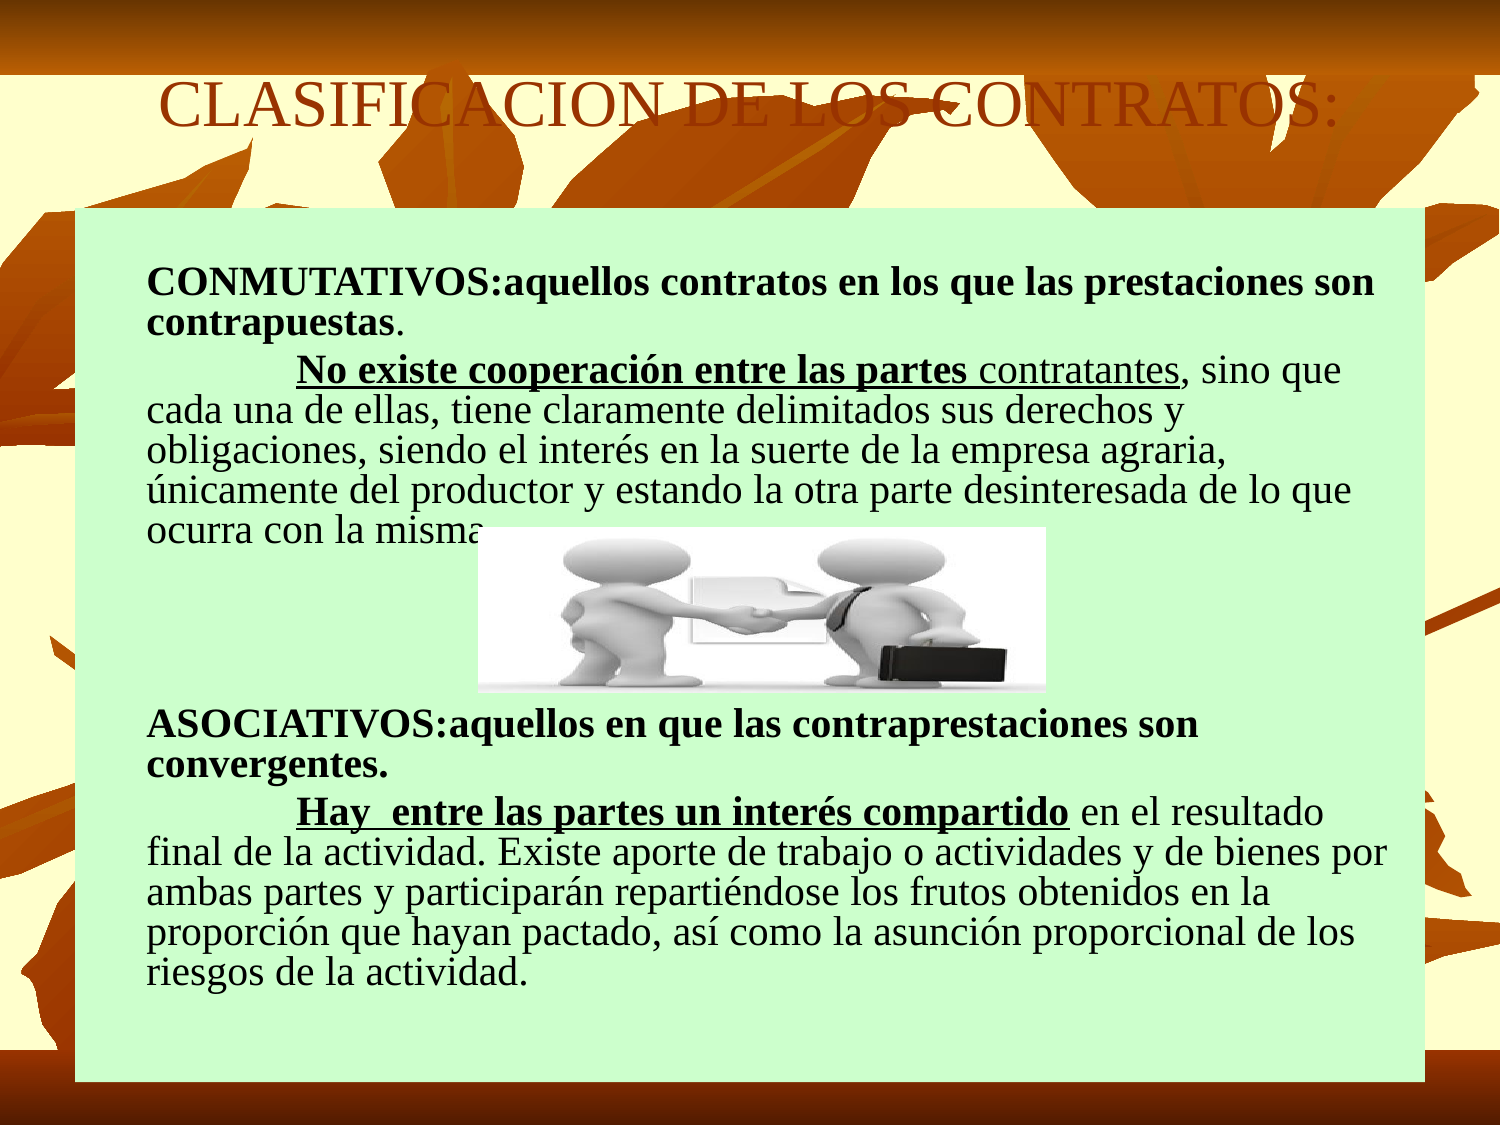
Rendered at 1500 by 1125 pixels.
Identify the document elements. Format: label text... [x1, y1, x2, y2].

picture [478, 526, 1046, 693]
title CLASIFICACION DE LOS CONTRATOS: [74, 45, 1426, 207]
list CONMUTATIVOS:aquellos contratos en los que las prestaciones son contrapuestas. No existe cooperación entre las partes contratantes, sino que cada una de ellas, tiene claramente delimitados sus derechos y obligaciones, siendo el interés en la suerte de la empresa agraria, únicamente del productor y estando la otra parte desinteresada de lo que ocurra con la misma. ASOCIATIVOS:aquellos en que las contraprestaciones son convergentes. Hay entre las partes un interés compartido en el resultado final de la actividad. Existe aporte de trabajo o actividades y de bienes por ambas partes y participarán repartiéndose los frutos obtenidos en la proporción que hayan pactado, así como la asunción proporcional de los riesgos de la actividad. [74, 207, 1426, 1083]
